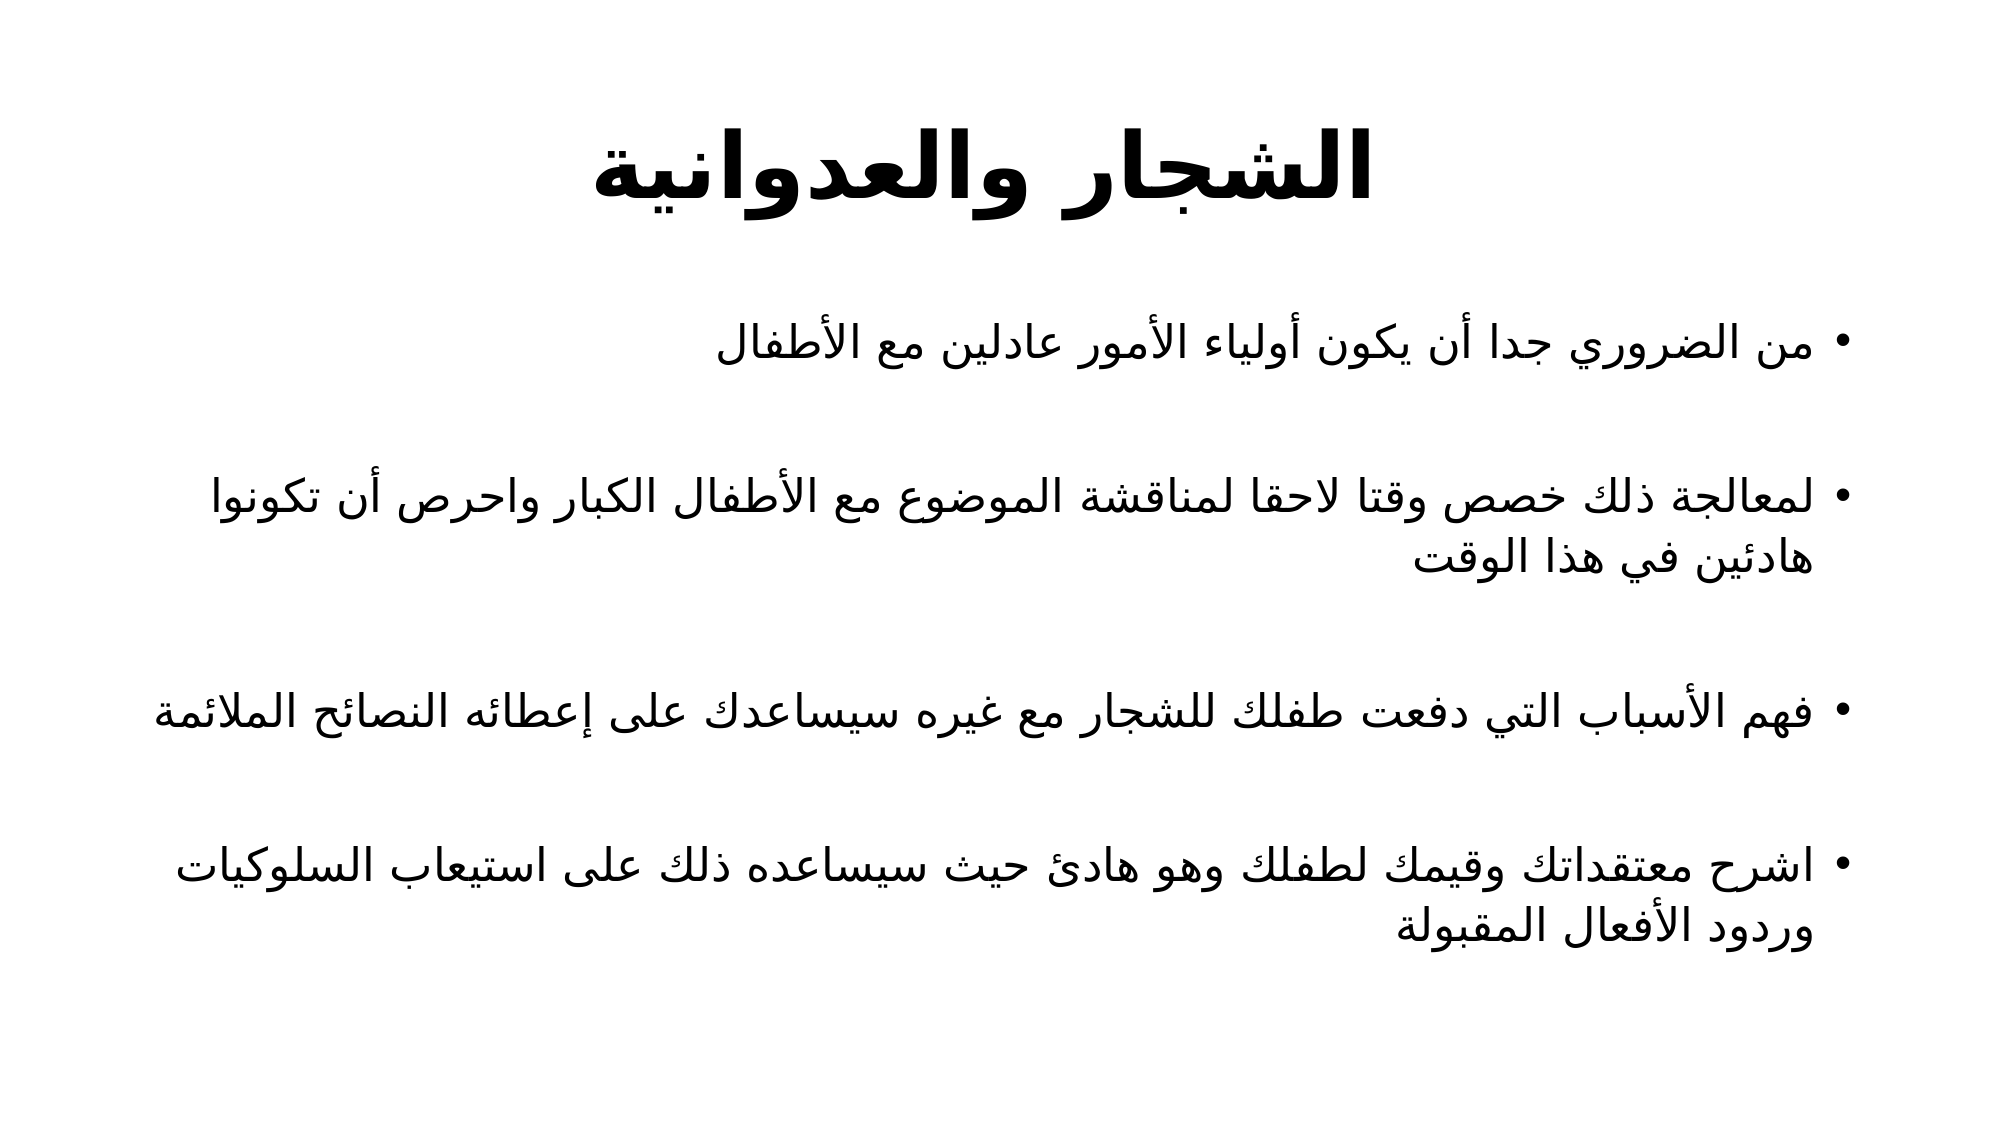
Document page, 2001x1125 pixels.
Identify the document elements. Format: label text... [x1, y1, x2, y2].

list من الضروري جدا أن يكون أولياء الأمور عادلين مع الأطفال لمعالجة ذلك خصص وقتا لاحقا لمناقشة الموضوع مع الأطفال الكبار واحرص أن تكونوا هادئين في هذا الوقت فهم الأسباب التي دفعت طفلك للشجار مع غيره سيساعدك على إعطائه النصائح الملائمة اشرح معتقداتك وقيمك لطفلك وهو هادئ حيث سيساعده ذلك على استيعاب السلوكيات وردود الأفعال المقبولة [137, 299, 1863, 1014]
title الشجار والعدوانية [137, 59, 1863, 278]
